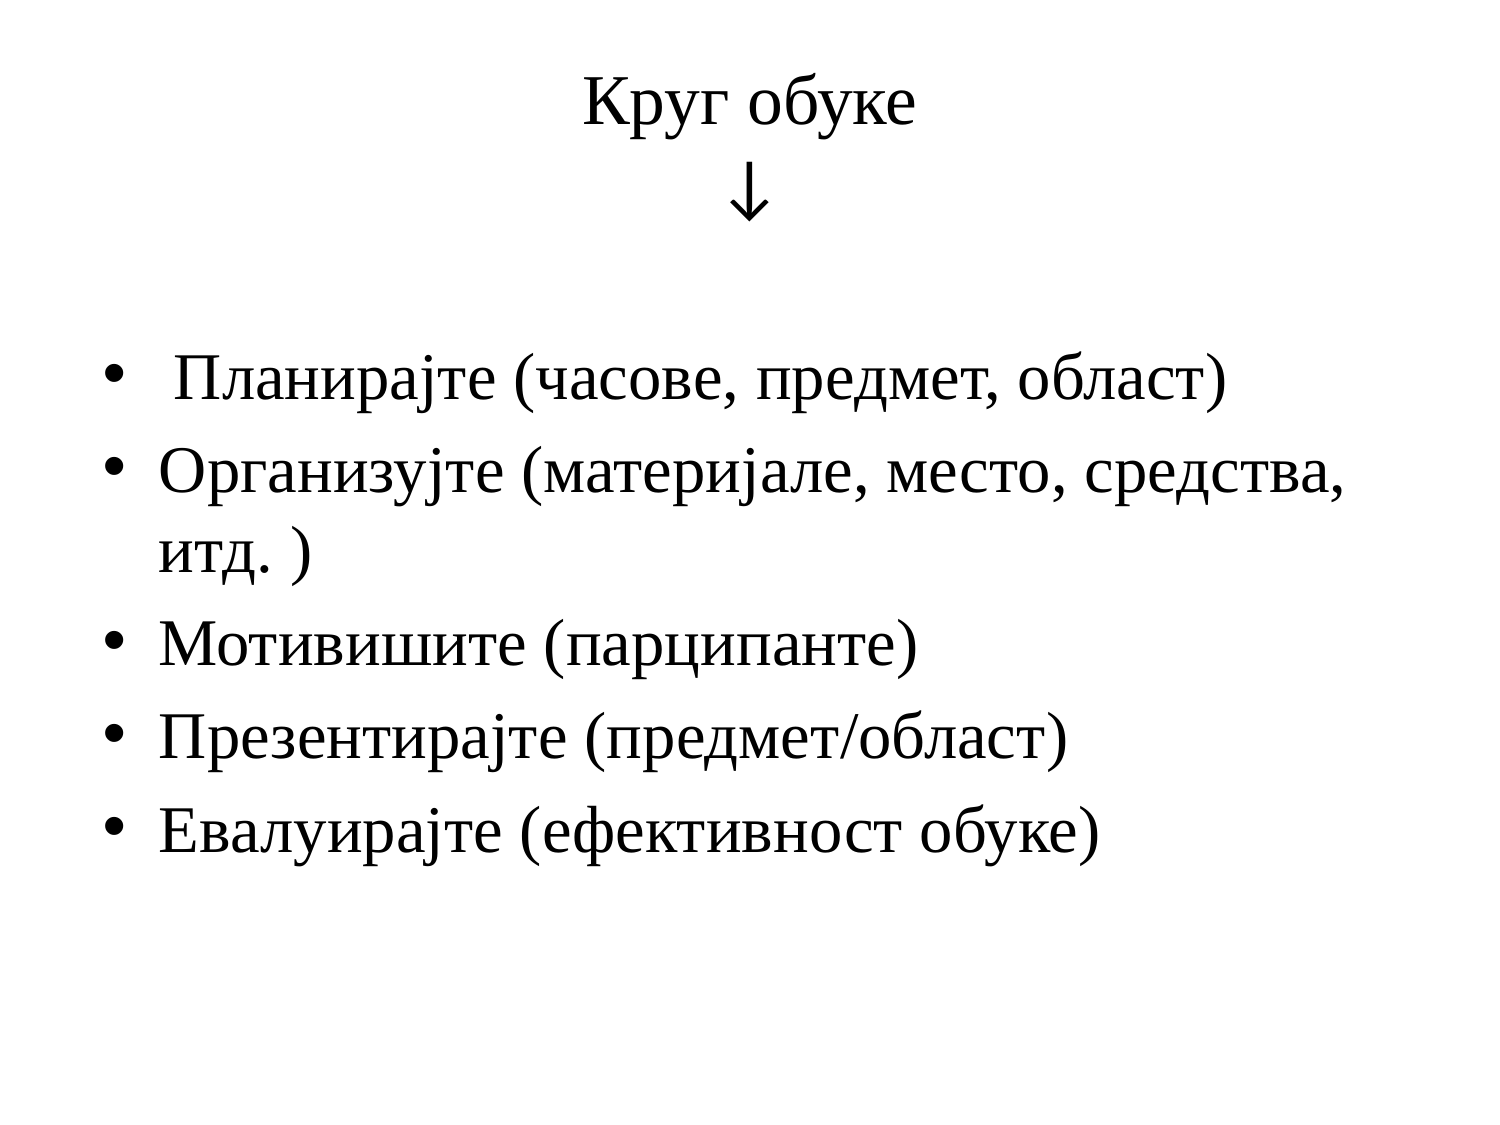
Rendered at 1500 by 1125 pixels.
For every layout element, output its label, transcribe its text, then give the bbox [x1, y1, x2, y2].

list Планирајте (часове, предмет, област) Организујте (материјале, место, средства, итд. ) Мотивишите (парципанте) Презентирајте (предмет/област) Евалуирајте (ефективност обуке) [87, 324, 1438, 1068]
title Круг обуке ↓ [75, 45, 1425, 233]
